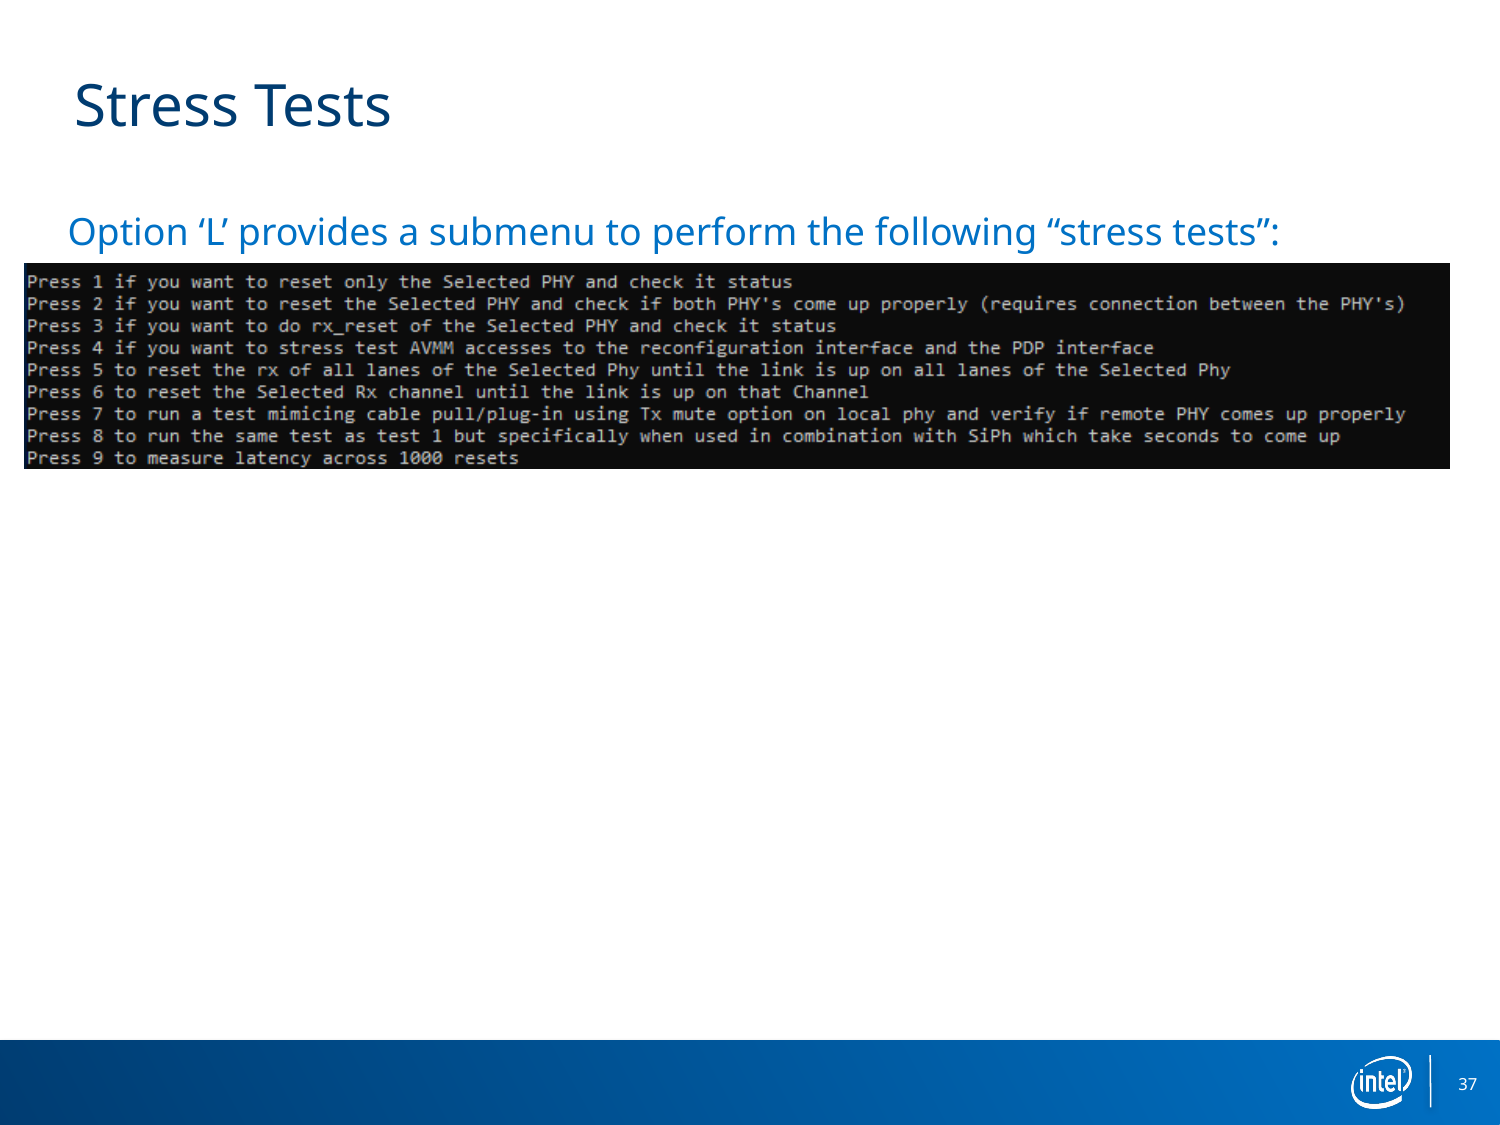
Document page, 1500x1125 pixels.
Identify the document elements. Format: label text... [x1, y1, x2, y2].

slide_number 37 [1127, 1055, 1478, 1116]
title Stress Tests [74, 67, 1425, 208]
list Option ‘L’ provides a submenu to perform the following “stress tests”: [67, 208, 1463, 1034]
picture [24, 263, 1451, 469]
